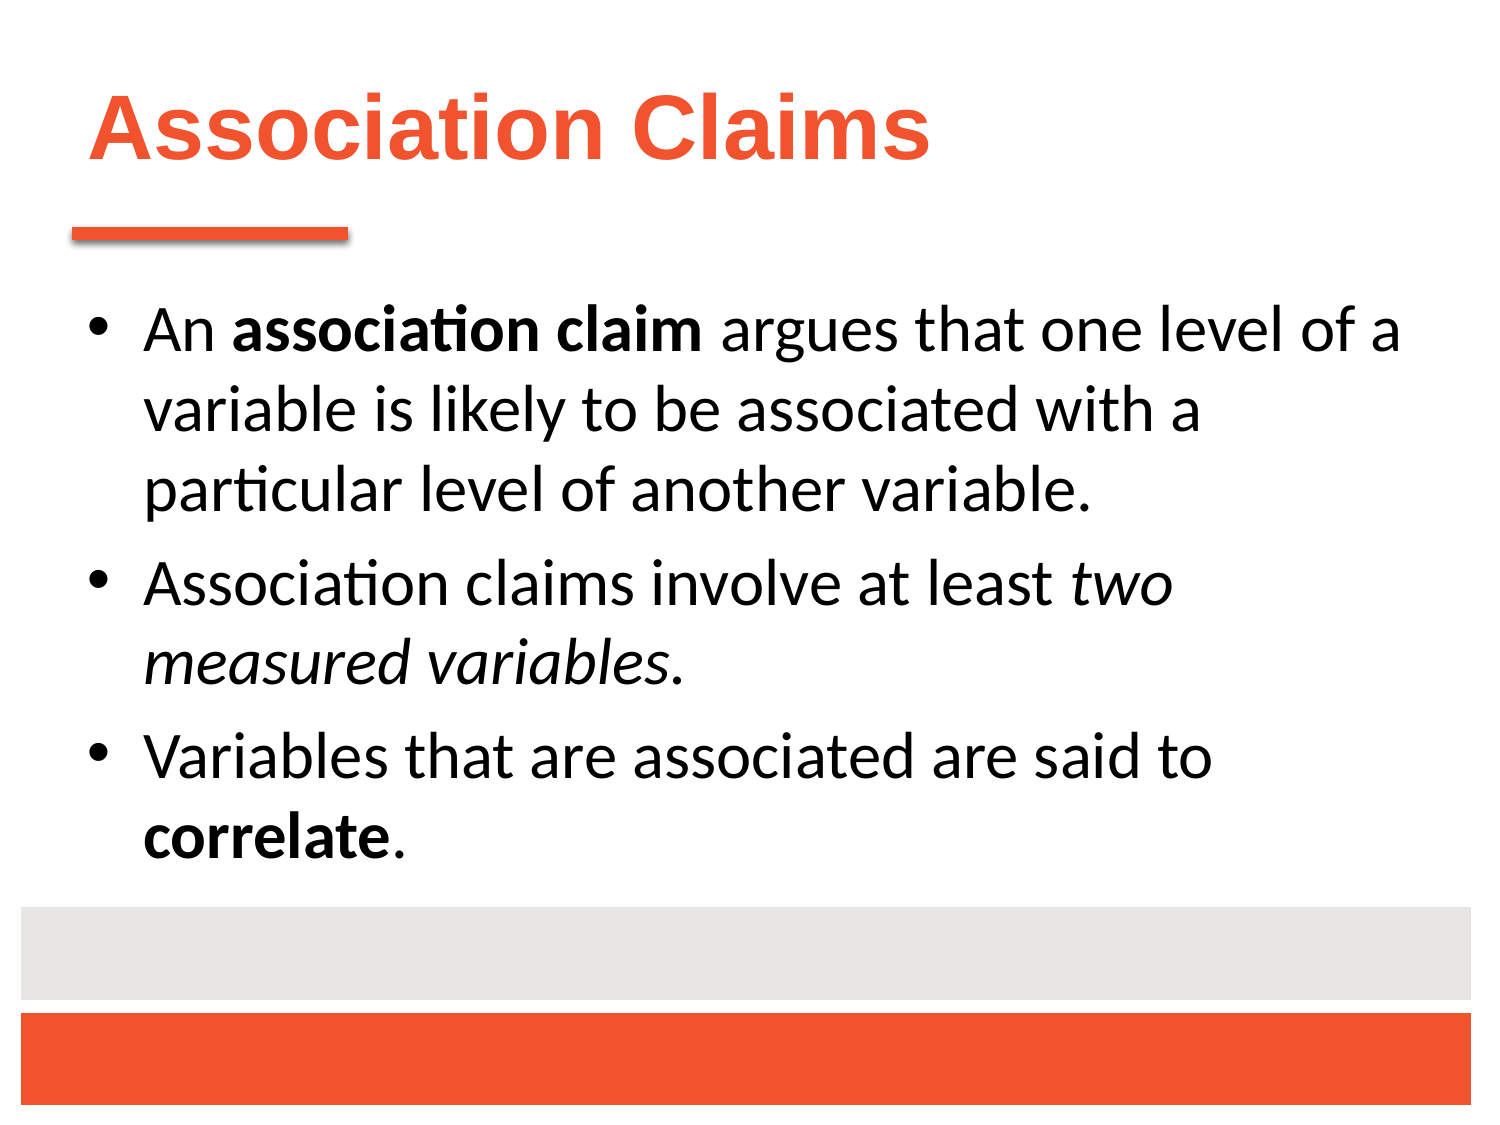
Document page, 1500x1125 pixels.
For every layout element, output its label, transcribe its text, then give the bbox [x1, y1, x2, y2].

list An association claim argues that one level of a variable is likely to be associated with a particular level of another variable. Association claims involve at least two measured variables. Variables that are associated are said to correlate. [72, 277, 1423, 876]
title Association Claims [72, 29, 1423, 218]
